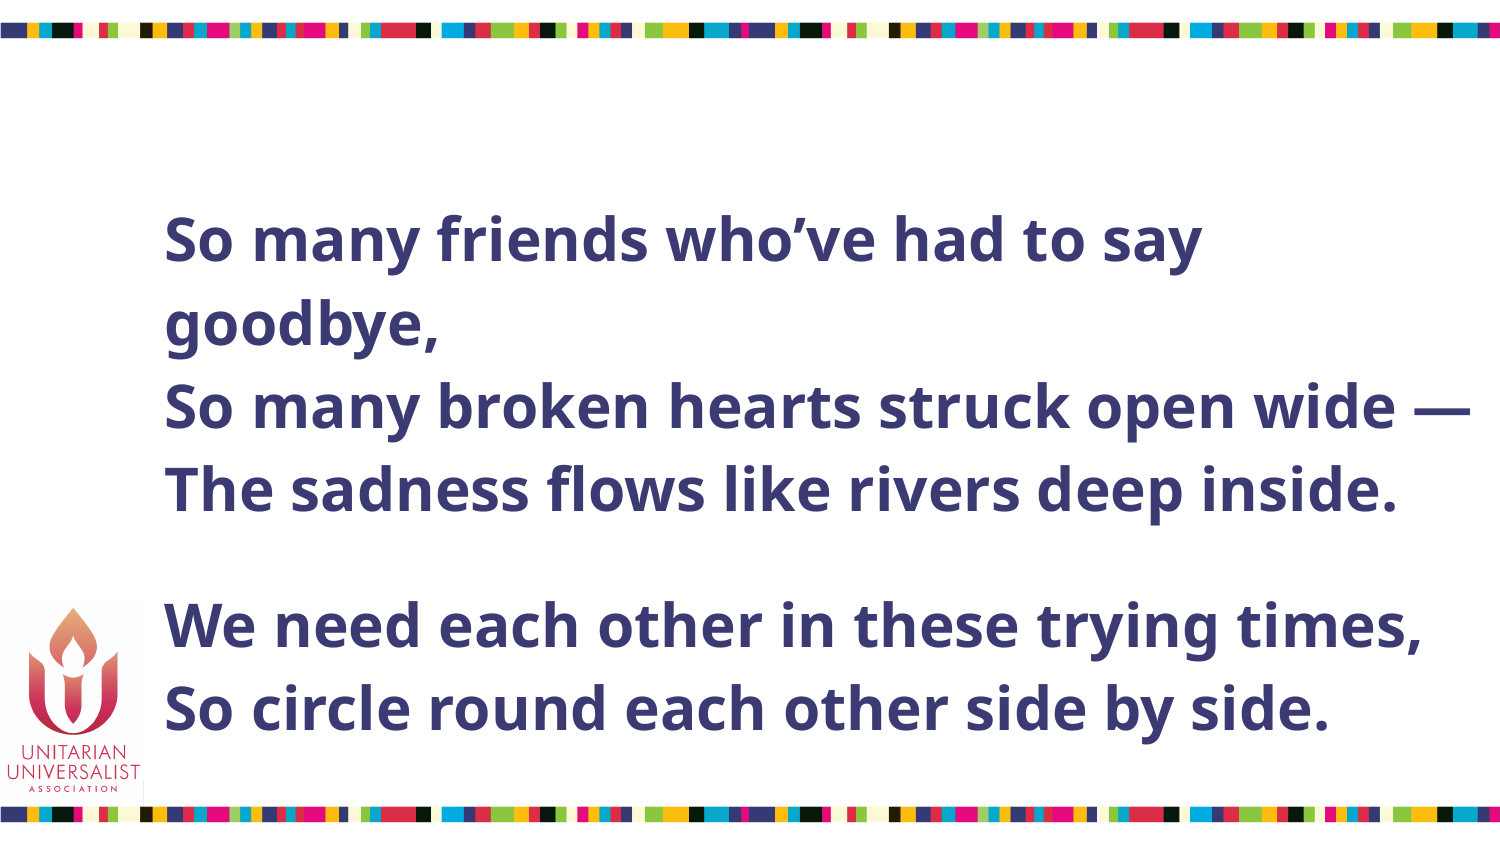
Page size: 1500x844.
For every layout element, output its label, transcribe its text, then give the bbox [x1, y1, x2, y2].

text_box So many friends who’ve had to say goodbye, So many broken hearts struck open wide — The sadness flows like rivers deep inside. We need each other in these trying times, So circle round each other side by side. [149, 175, 1495, 758]
picture [0, 22, 1500, 40]
picture [0, 600, 1500, 824]
